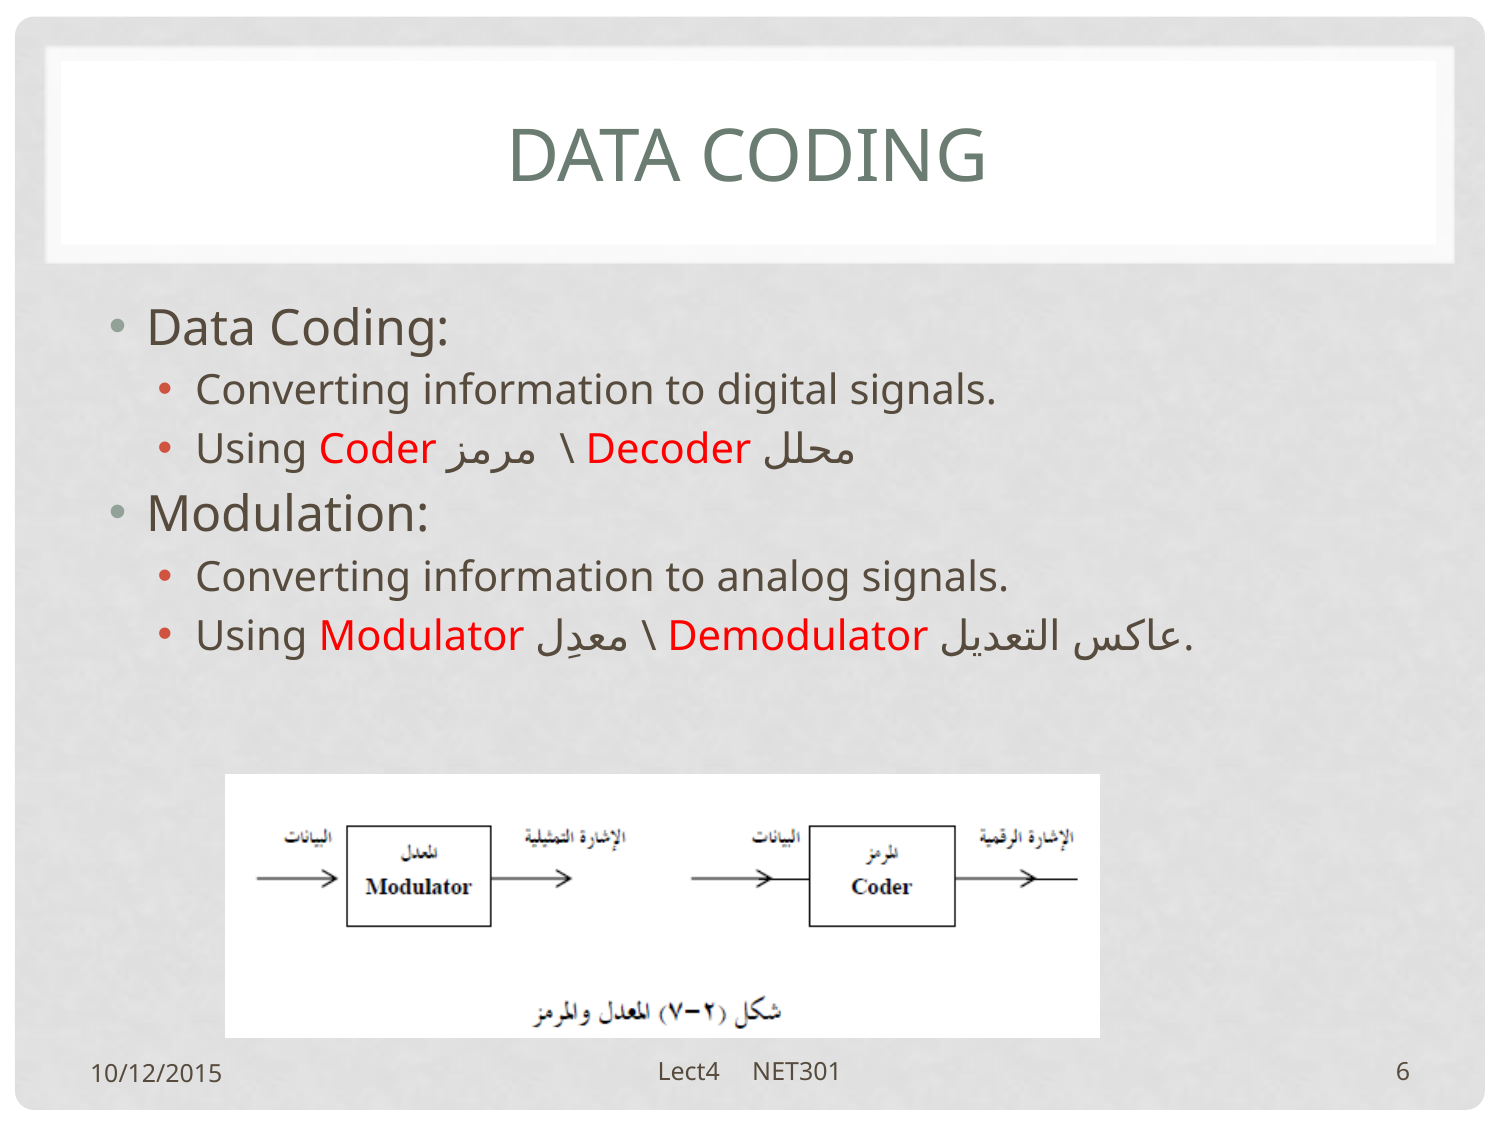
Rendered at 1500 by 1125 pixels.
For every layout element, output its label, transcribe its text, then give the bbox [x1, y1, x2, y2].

picture [224, 774, 1101, 1038]
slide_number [75, 1042, 425, 1103]
footer Lect4 NET301 [512, 1042, 988, 1103]
title DATA CODING [69, 66, 1425, 238]
slide_number 6 [1074, 1042, 1425, 1103]
list Data Coding: Converting information to digital signals. Using Coder مرمز \ Decoder محلل Modulation: Converting information to analog signals. Using Modulator معدِل \ Demodulator عاكس التعديل. [75, 287, 1425, 1005]
